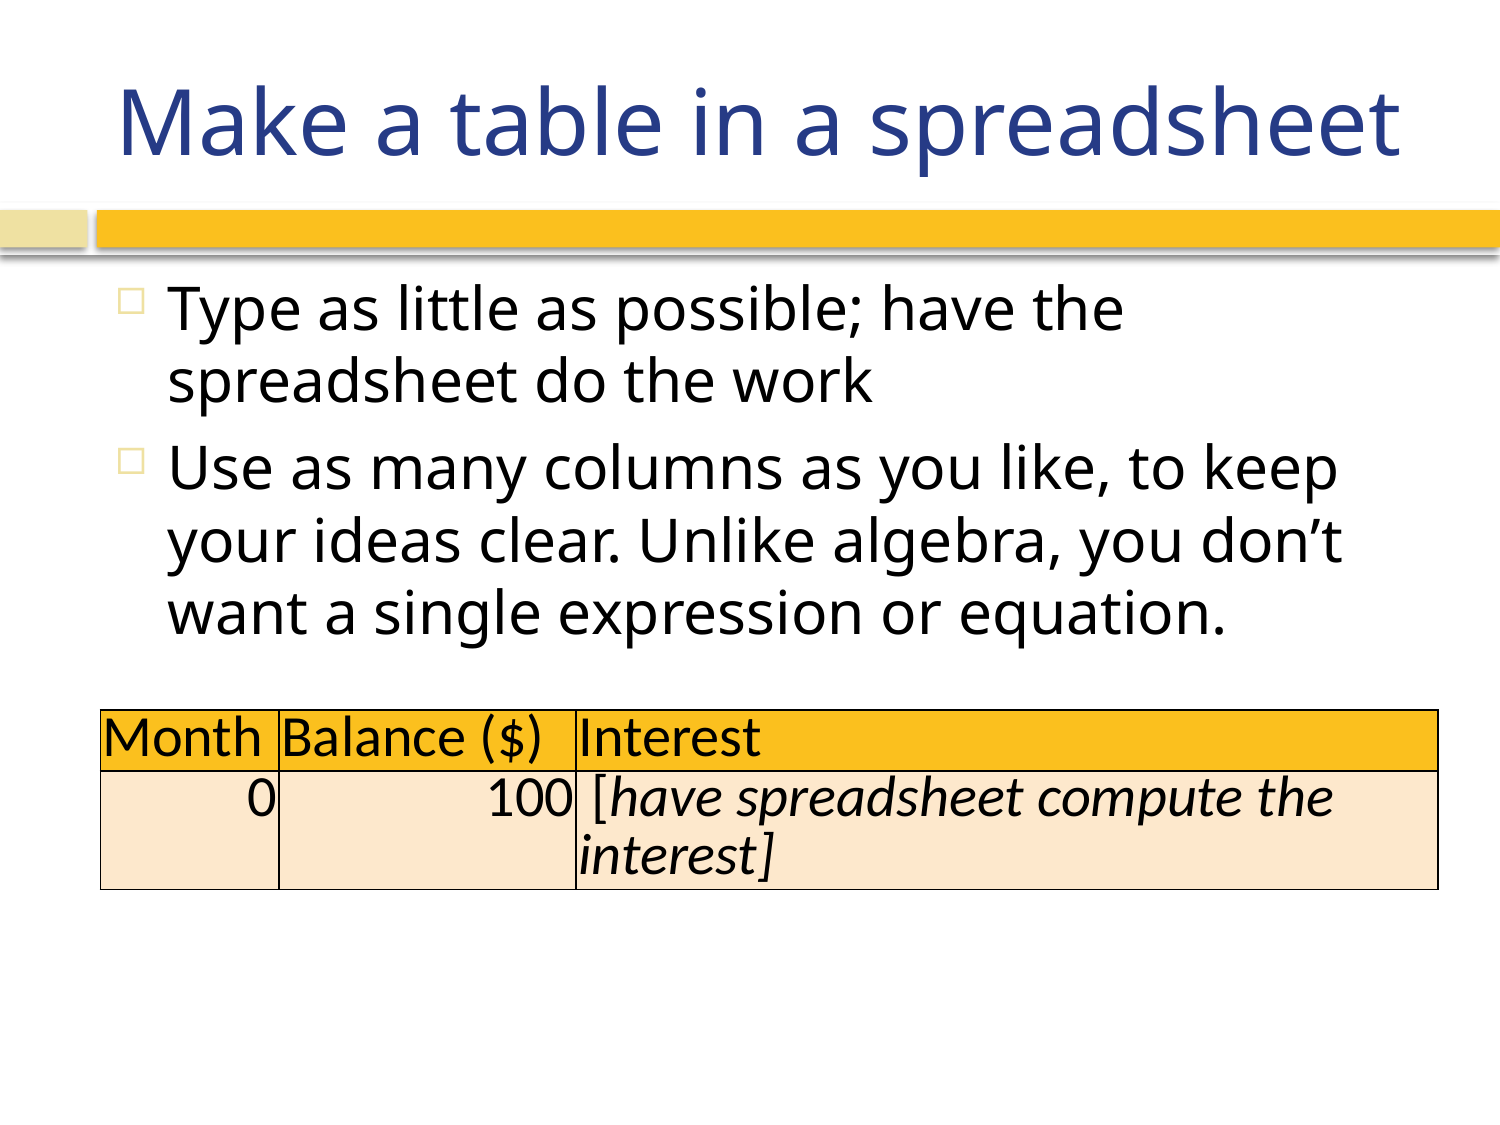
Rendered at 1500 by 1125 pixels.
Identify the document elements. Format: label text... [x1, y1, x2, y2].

table_header Balance ($) [280, 711, 575, 770]
table_cell 0 [101, 772, 278, 889]
table_header Month [101, 711, 278, 770]
list Type as little as possible; have the spreadsheet do the work Use as many columns as you like, to keep your ideas clear. Unlike algebra, you don’t want a single expression or equation. [100, 262, 1438, 709]
table_cell 100 [280, 772, 575, 889]
title Make a table in a spreadsheet [100, 37, 1438, 200]
table_header Interest [577, 711, 1437, 770]
table_cell [have spreadsheet compute the interest] [577, 772, 1437, 889]
